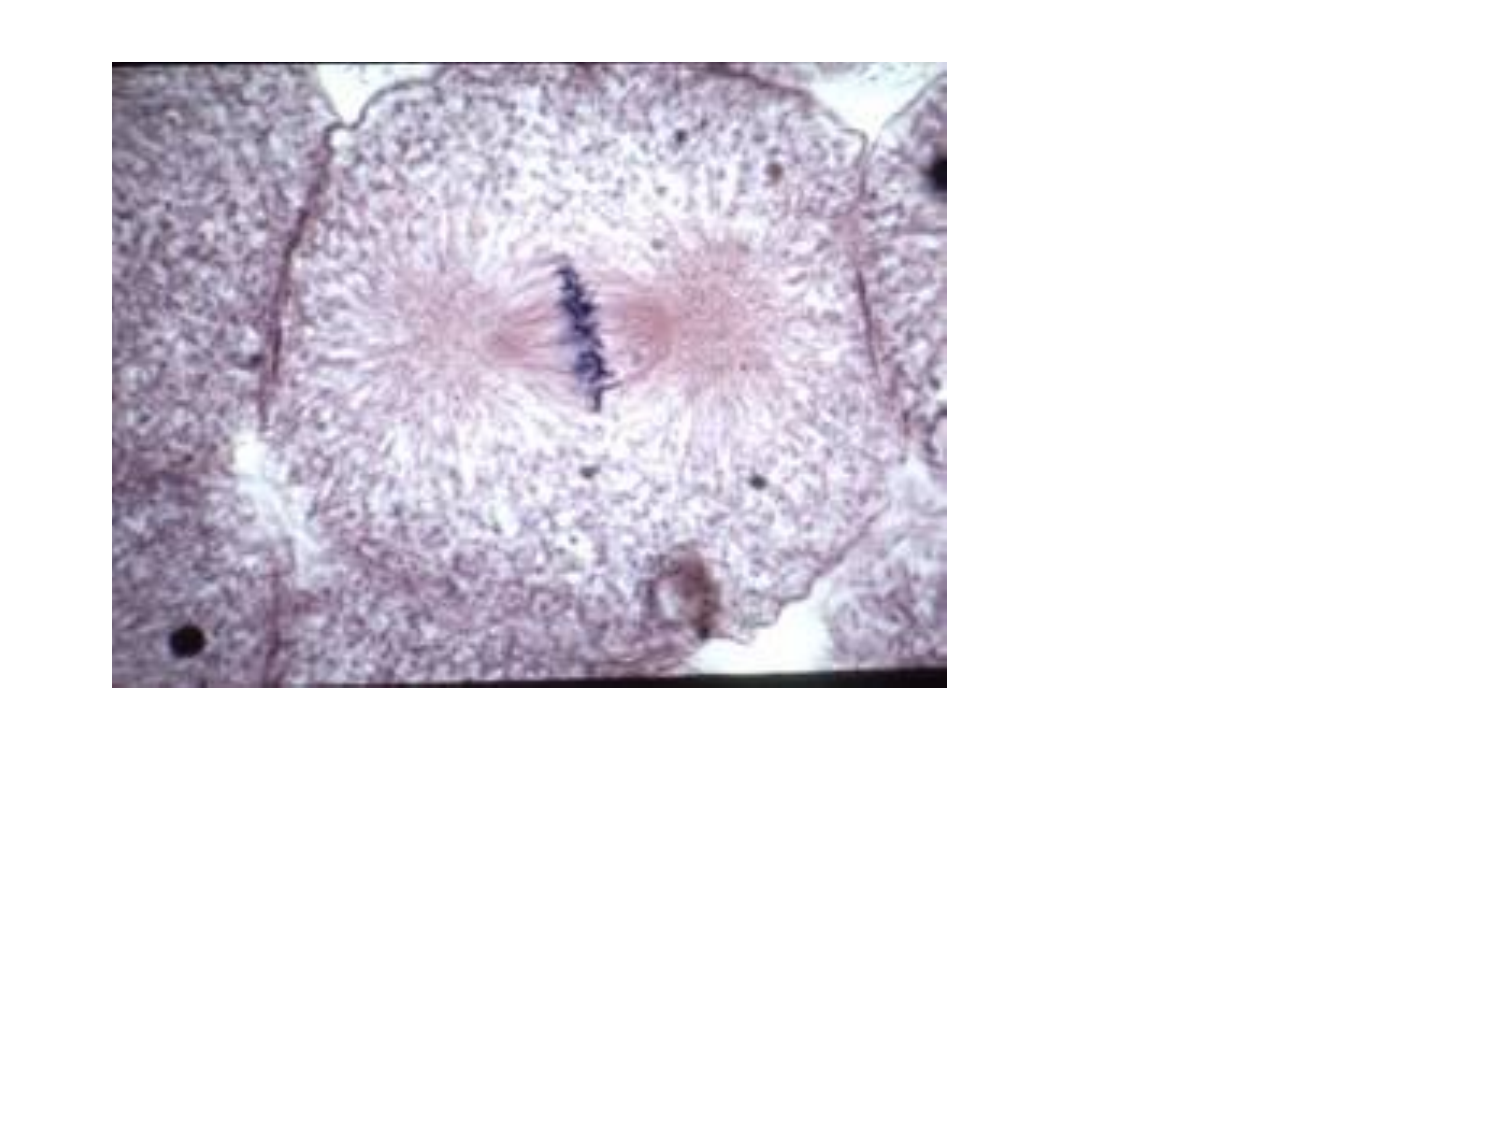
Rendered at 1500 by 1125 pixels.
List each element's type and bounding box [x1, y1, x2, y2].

picture [112, 62, 948, 688]
